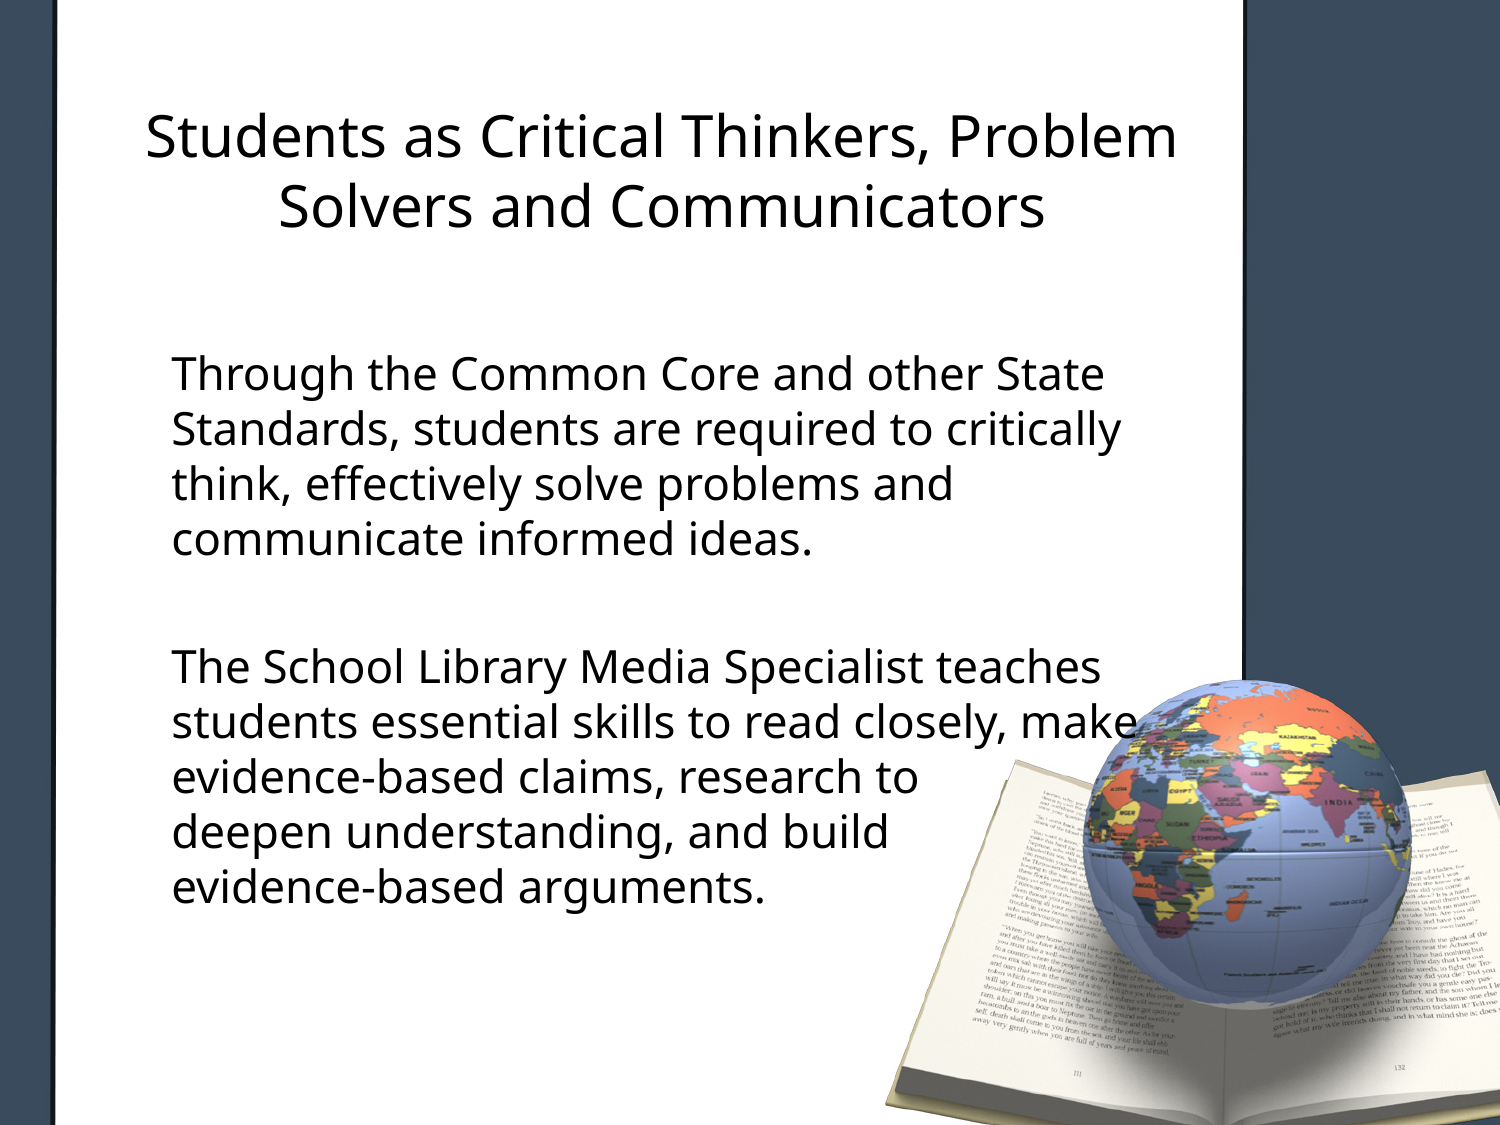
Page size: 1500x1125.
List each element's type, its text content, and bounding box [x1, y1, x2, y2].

title Students as Critical Thinkers, Problem Solvers and Communicators [124, 99, 1201, 238]
list Through the Common Core and other State Standards, students are required to critically think, effectively solve problems and communicate informed ideas. The School Library Media Specialist teaches students essential skills to read closely, make evidence-based claims, research to deepen understanding, and build evidence-based arguments. [99, 337, 1176, 1026]
picture [0, 0, 1500, 1125]
